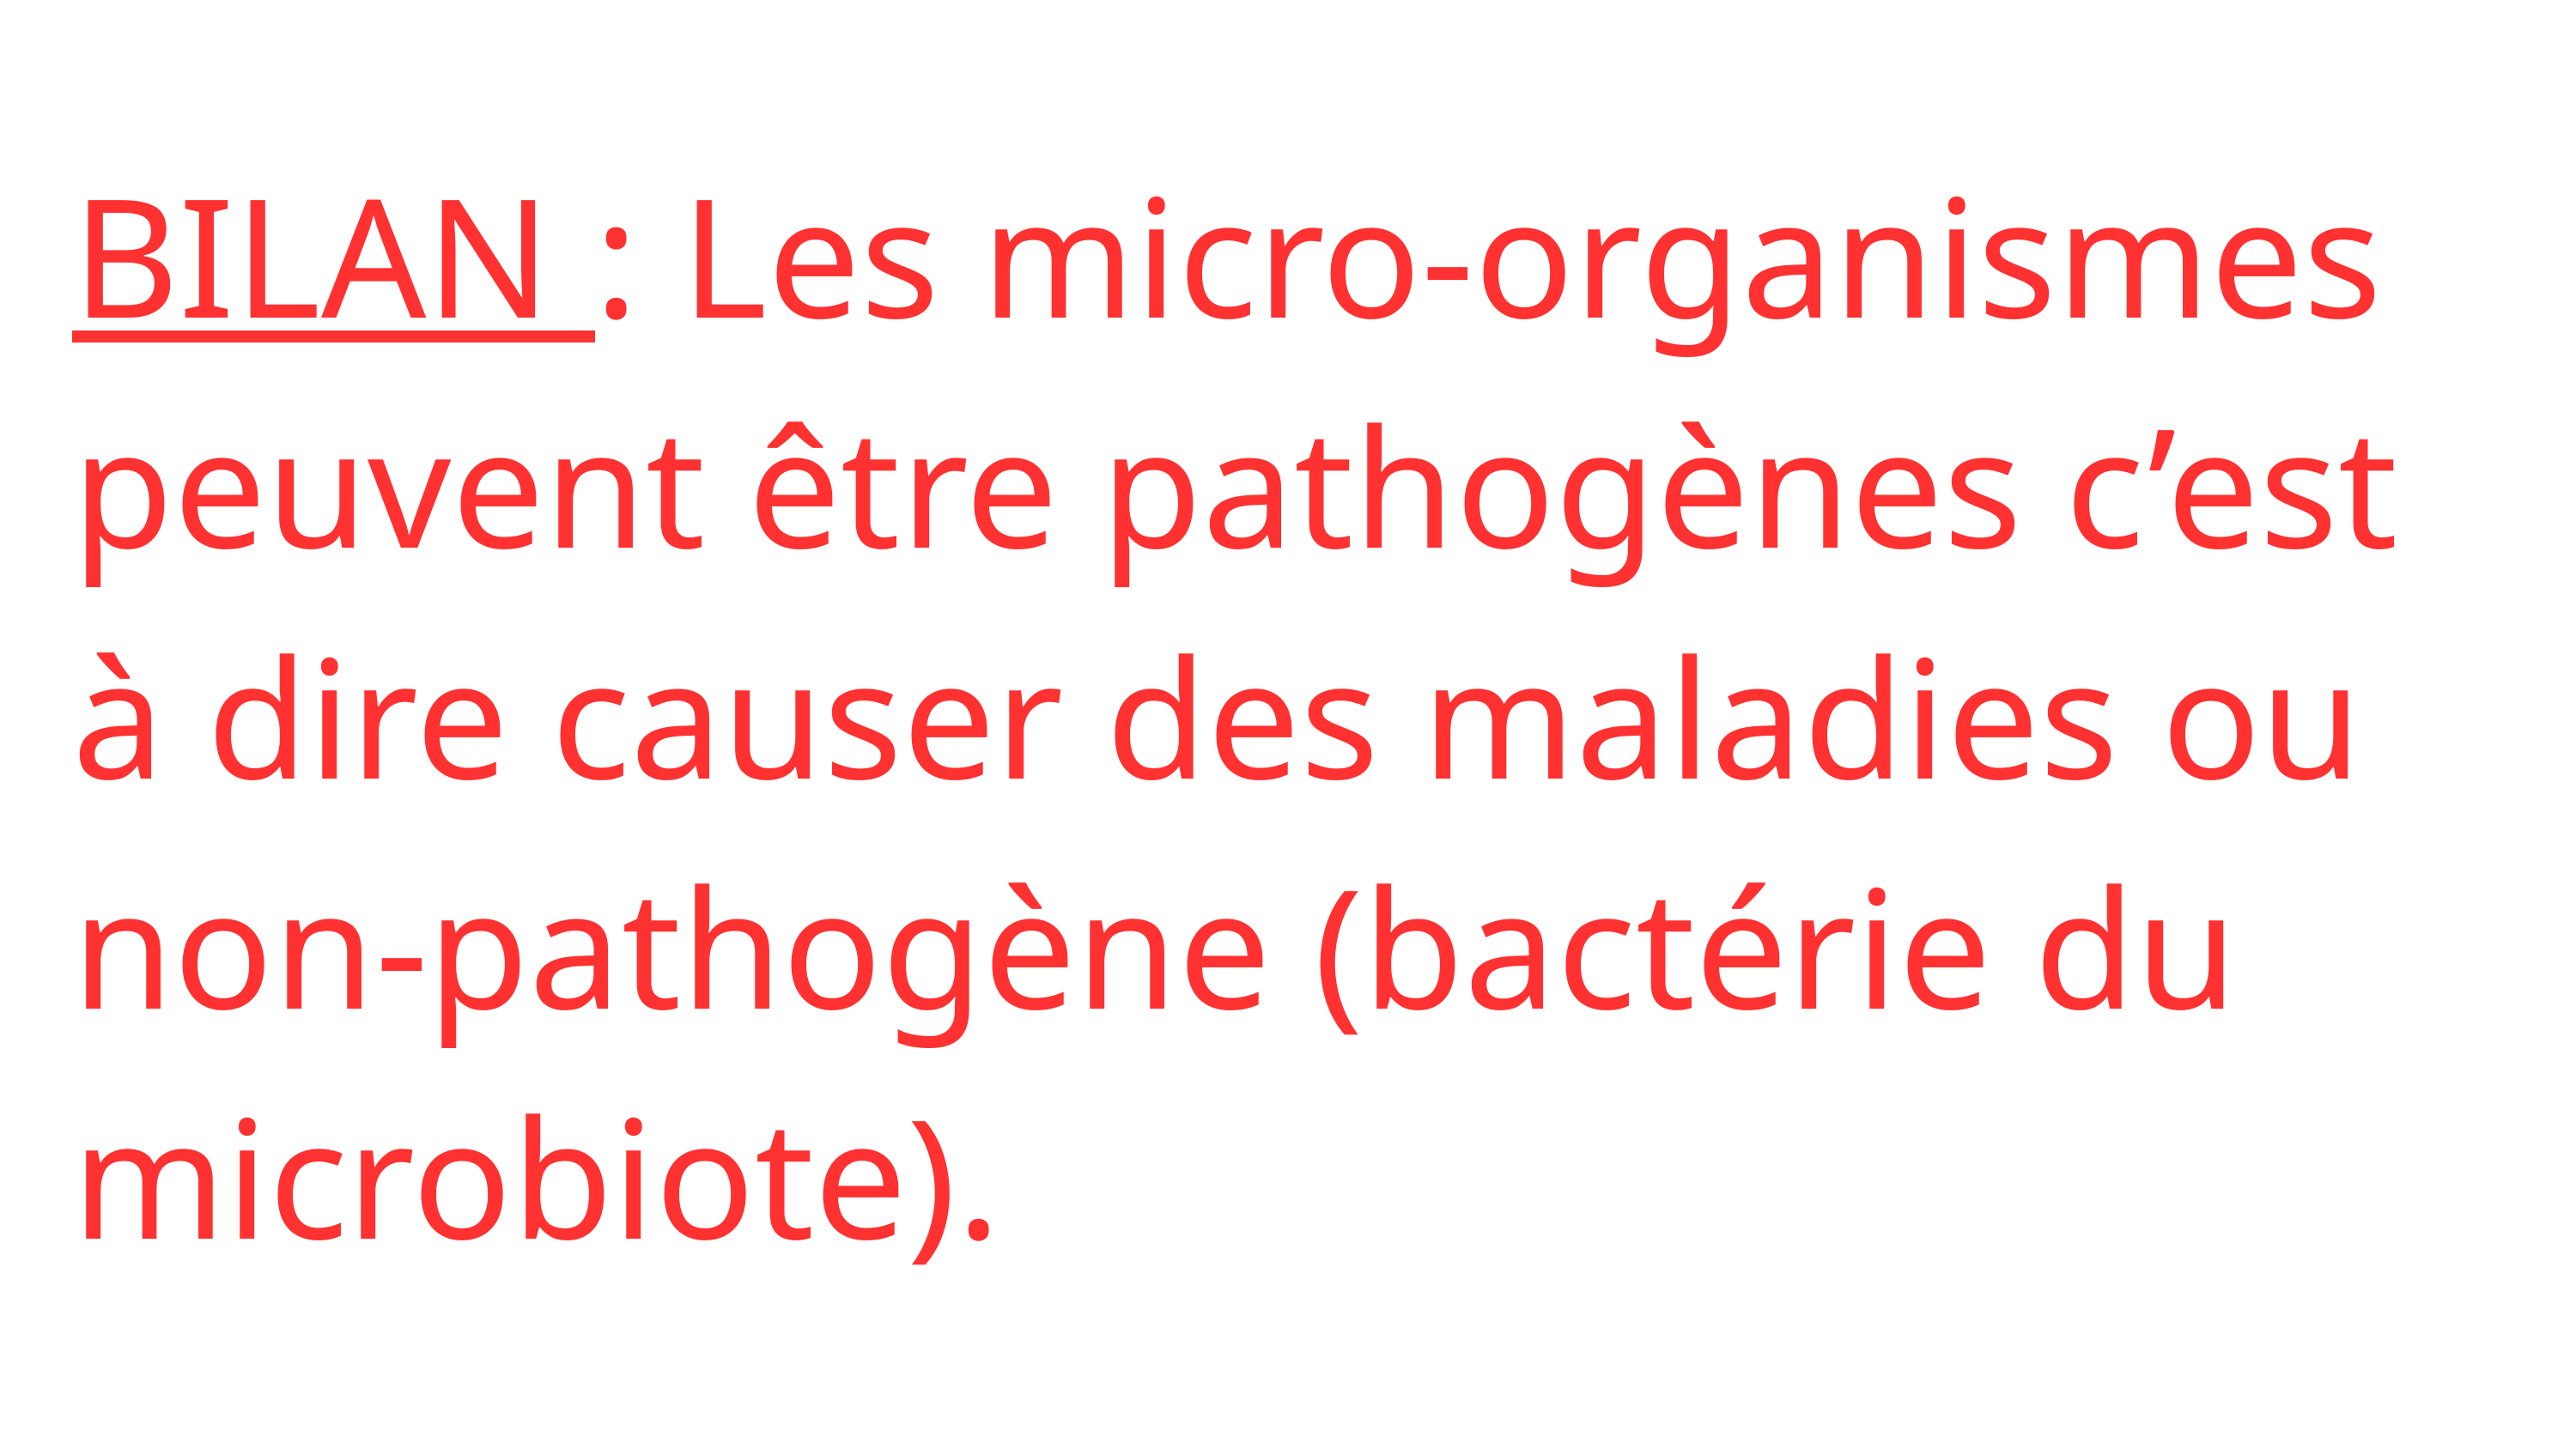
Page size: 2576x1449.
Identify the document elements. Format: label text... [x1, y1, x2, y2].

text_box BILAN : Les micro-organismes peuvent être pathogènes c’est à dire causer des maladies ou non-pathogène (bactérie du microbiote). [72, 120, 2504, 1273]
